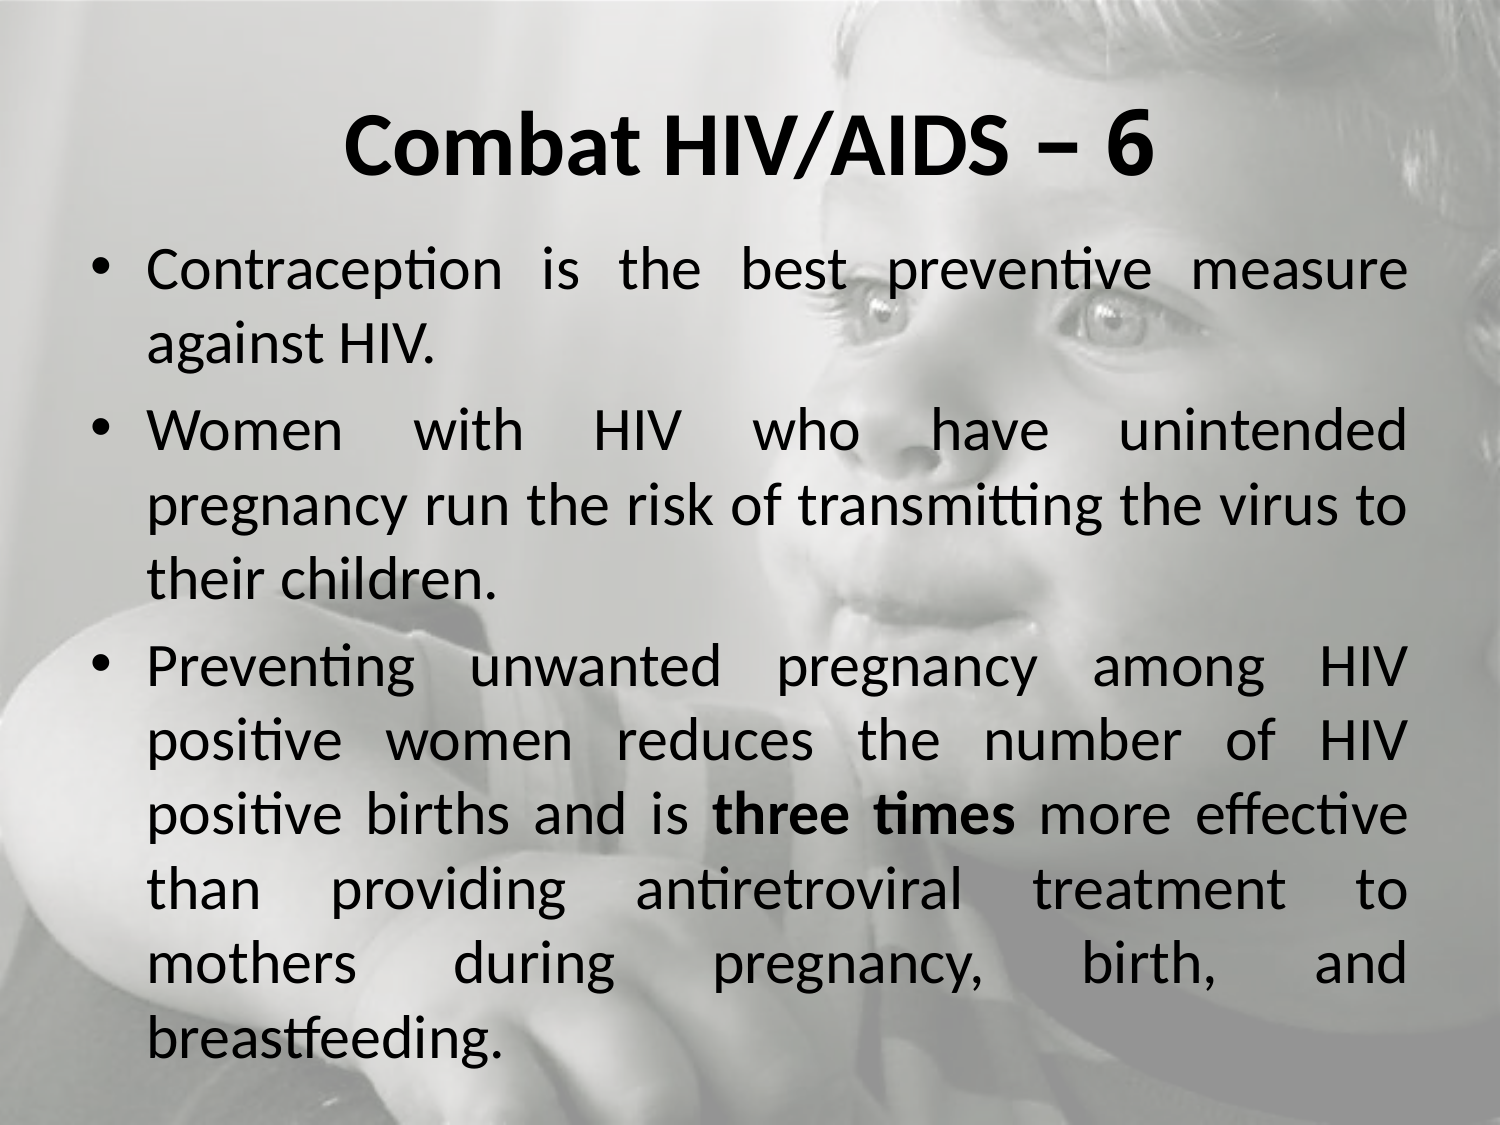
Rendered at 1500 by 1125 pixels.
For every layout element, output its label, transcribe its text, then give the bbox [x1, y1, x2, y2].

title 6 – Combat HIV/AIDS [75, 45, 1425, 219]
list Contraception is the best preventive measure against HIV. Women with HIV who have unintended pregnancy run the risk of transmitting the virus to their children. Preventing unwanted pregnancy among HIV positive women reduces the number of HIV positive births and is three times more effective than providing antiretroviral treatment to mothers during pregnancy, birth, and breastfeeding. [75, 219, 1425, 1083]
